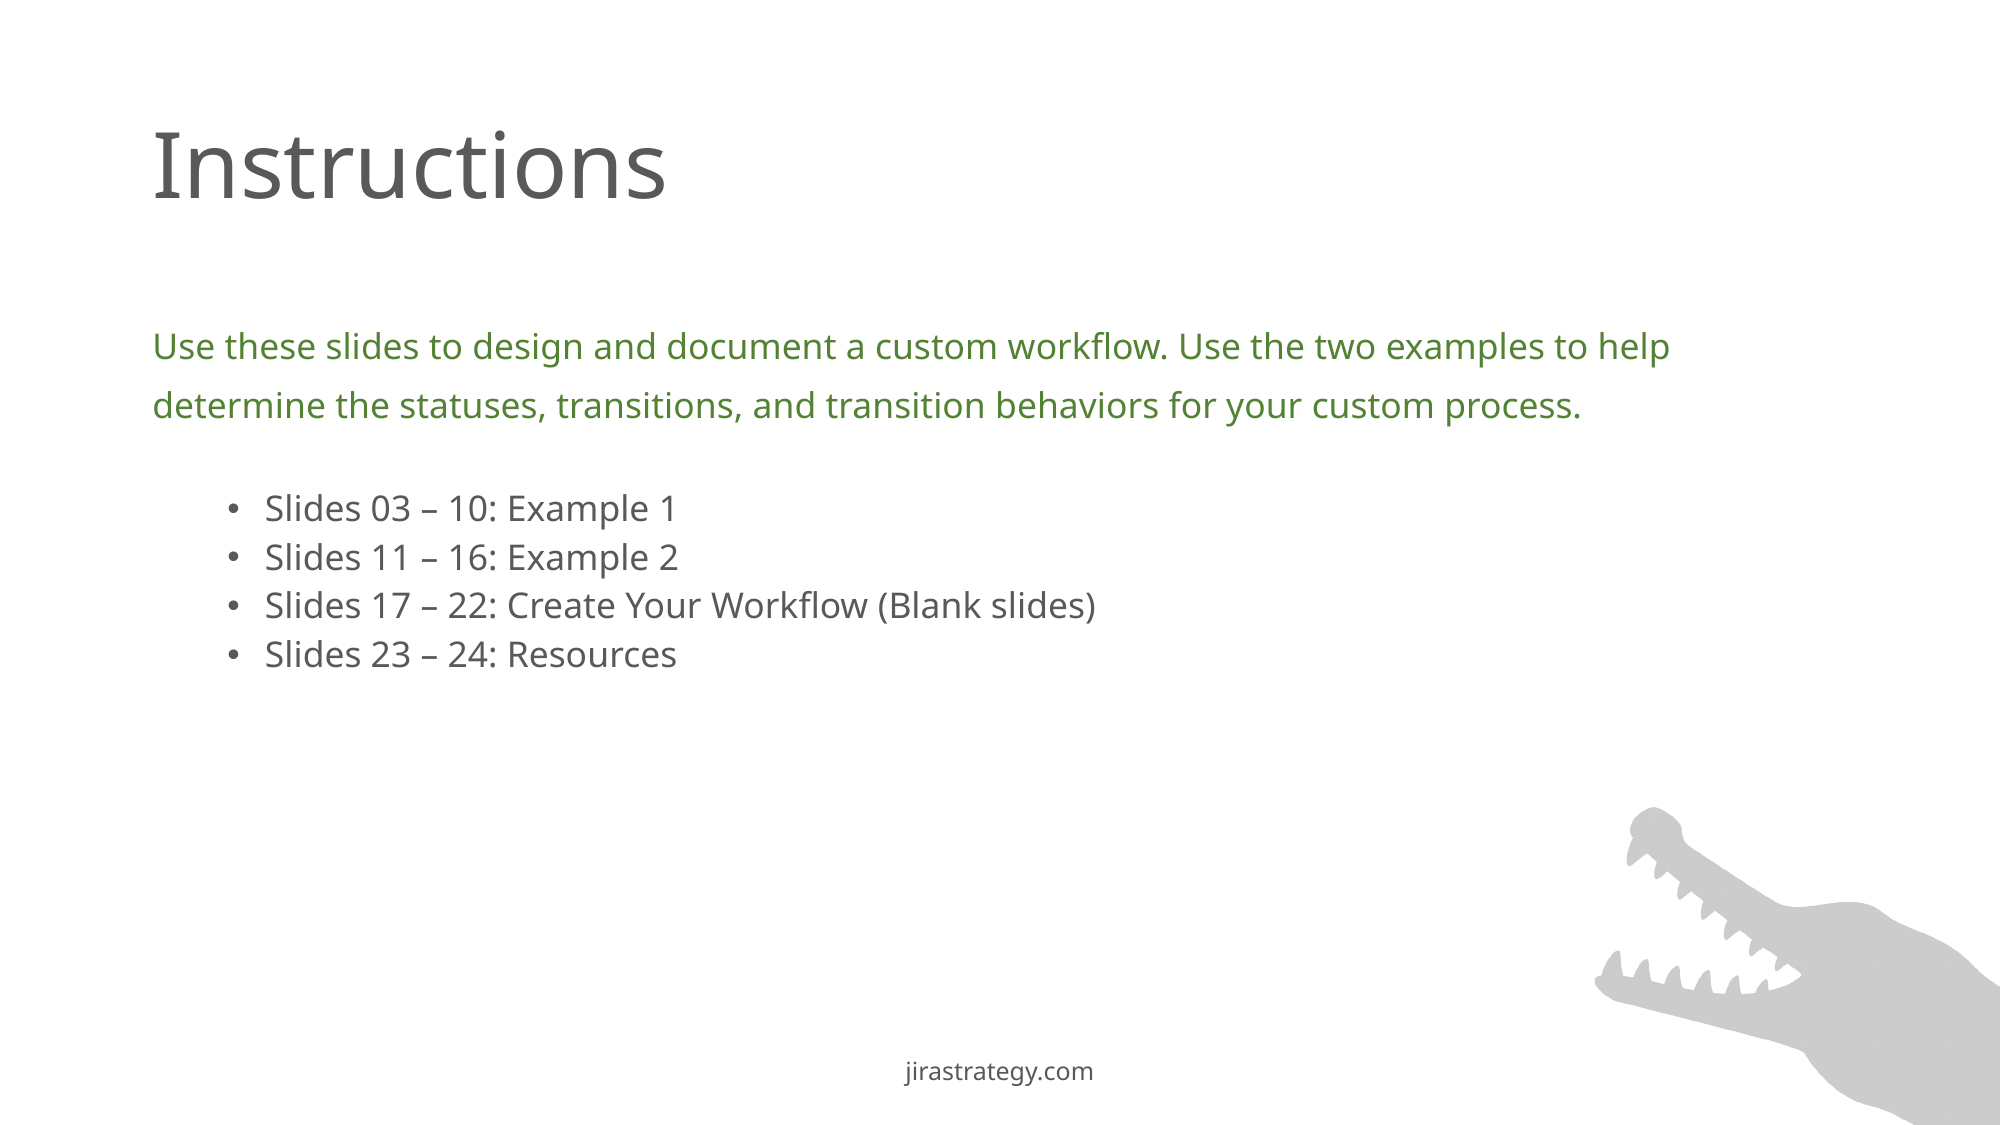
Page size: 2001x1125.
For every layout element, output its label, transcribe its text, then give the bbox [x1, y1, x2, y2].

picture [1594, 807, 2000, 1125]
footer jirastrategy.com [662, 1042, 1338, 1103]
list Use these slides to design and document a custom workflow. Use the two examples to help determine the statuses, transitions, and transition behaviors for your custom process. Slides 03 – 10: Example 1 Slides 11 – 16: Example 2 Slides 17 – 22: Create Your Workflow (Blank slides) Slides 23 – 24: Resources [137, 299, 1863, 1014]
title Instructions [137, 59, 1863, 278]
